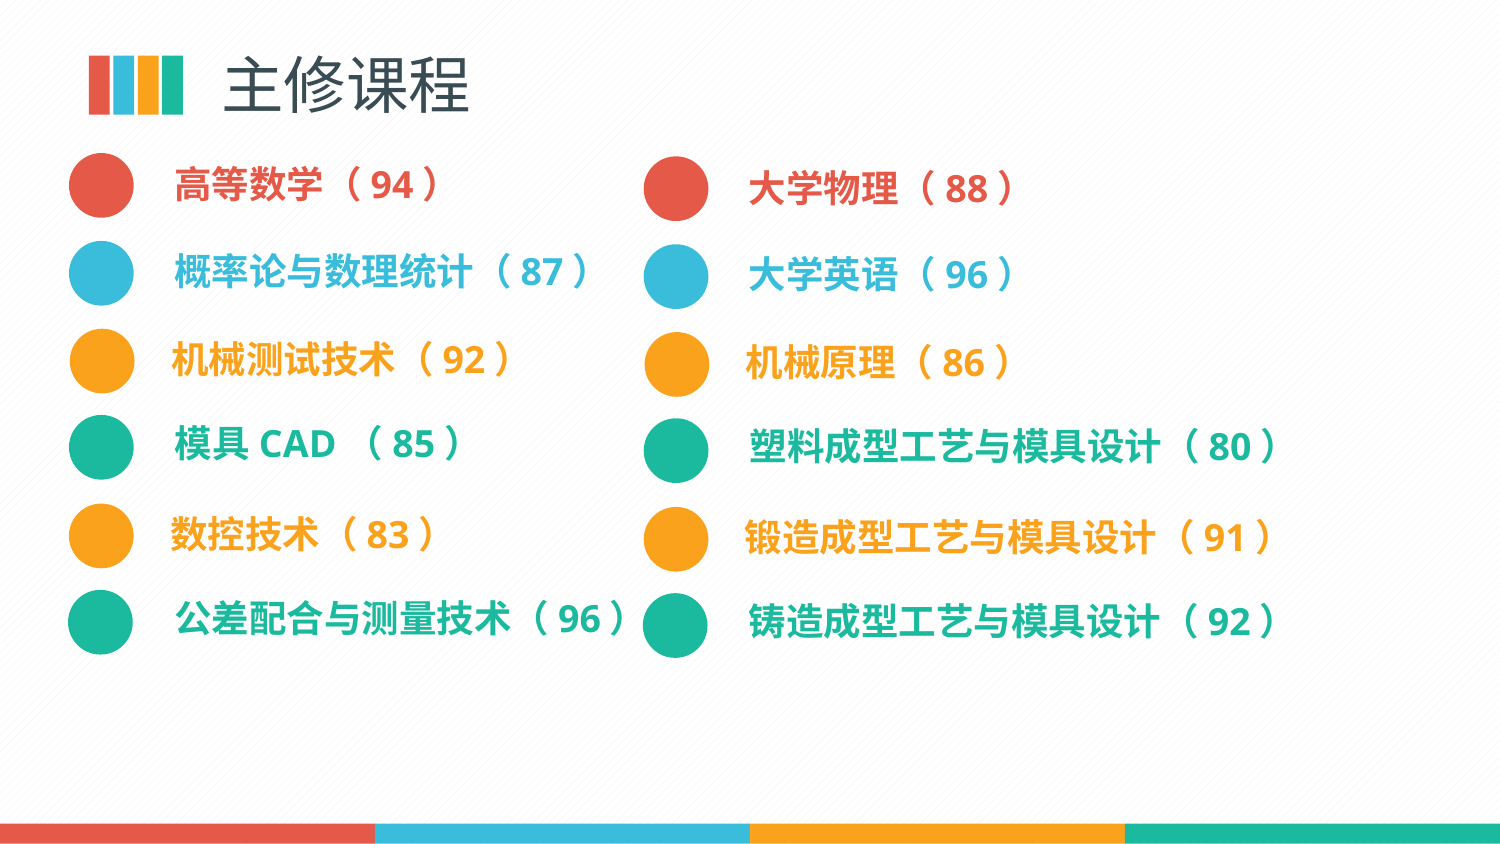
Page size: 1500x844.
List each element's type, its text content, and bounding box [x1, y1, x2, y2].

text_box 数控技术（83） [155, 503, 735, 564]
text_box [641, 416, 711, 486]
text_box [641, 504, 711, 574]
text_box [640, 591, 710, 660]
text_box 大学物理（88） [734, 157, 1313, 217]
text_box [66, 412, 136, 482]
text_box [641, 154, 711, 224]
text_box 机械原理（86） [731, 332, 1310, 392]
text_box 高等数学（94） [159, 153, 739, 214]
text_box 模具CAD（85） [160, 412, 740, 472]
text_box 锻造成型工艺与模具设计（91） [730, 506, 1309, 567]
text_box [642, 329, 712, 399]
text_box [641, 242, 711, 312]
text_box [66, 238, 136, 308]
text_box 塑料成型工艺与模具设计（80） [735, 415, 1314, 476]
text_box [67, 326, 137, 396]
text_box 概率论与数理统计（87） [159, 240, 739, 301]
text_box 铸造成型工艺与模具设计（92） [734, 590, 1313, 651]
text_box 公差配合与测量技术（96） [159, 587, 739, 647]
text_box 机械测试技术（92） [156, 328, 736, 389]
text_box [65, 587, 135, 657]
text_box 主修课程 [194, 39, 499, 129]
text_box 大学英语（96） [734, 244, 1313, 304]
text_box [66, 501, 136, 571]
text_box [66, 150, 136, 220]
